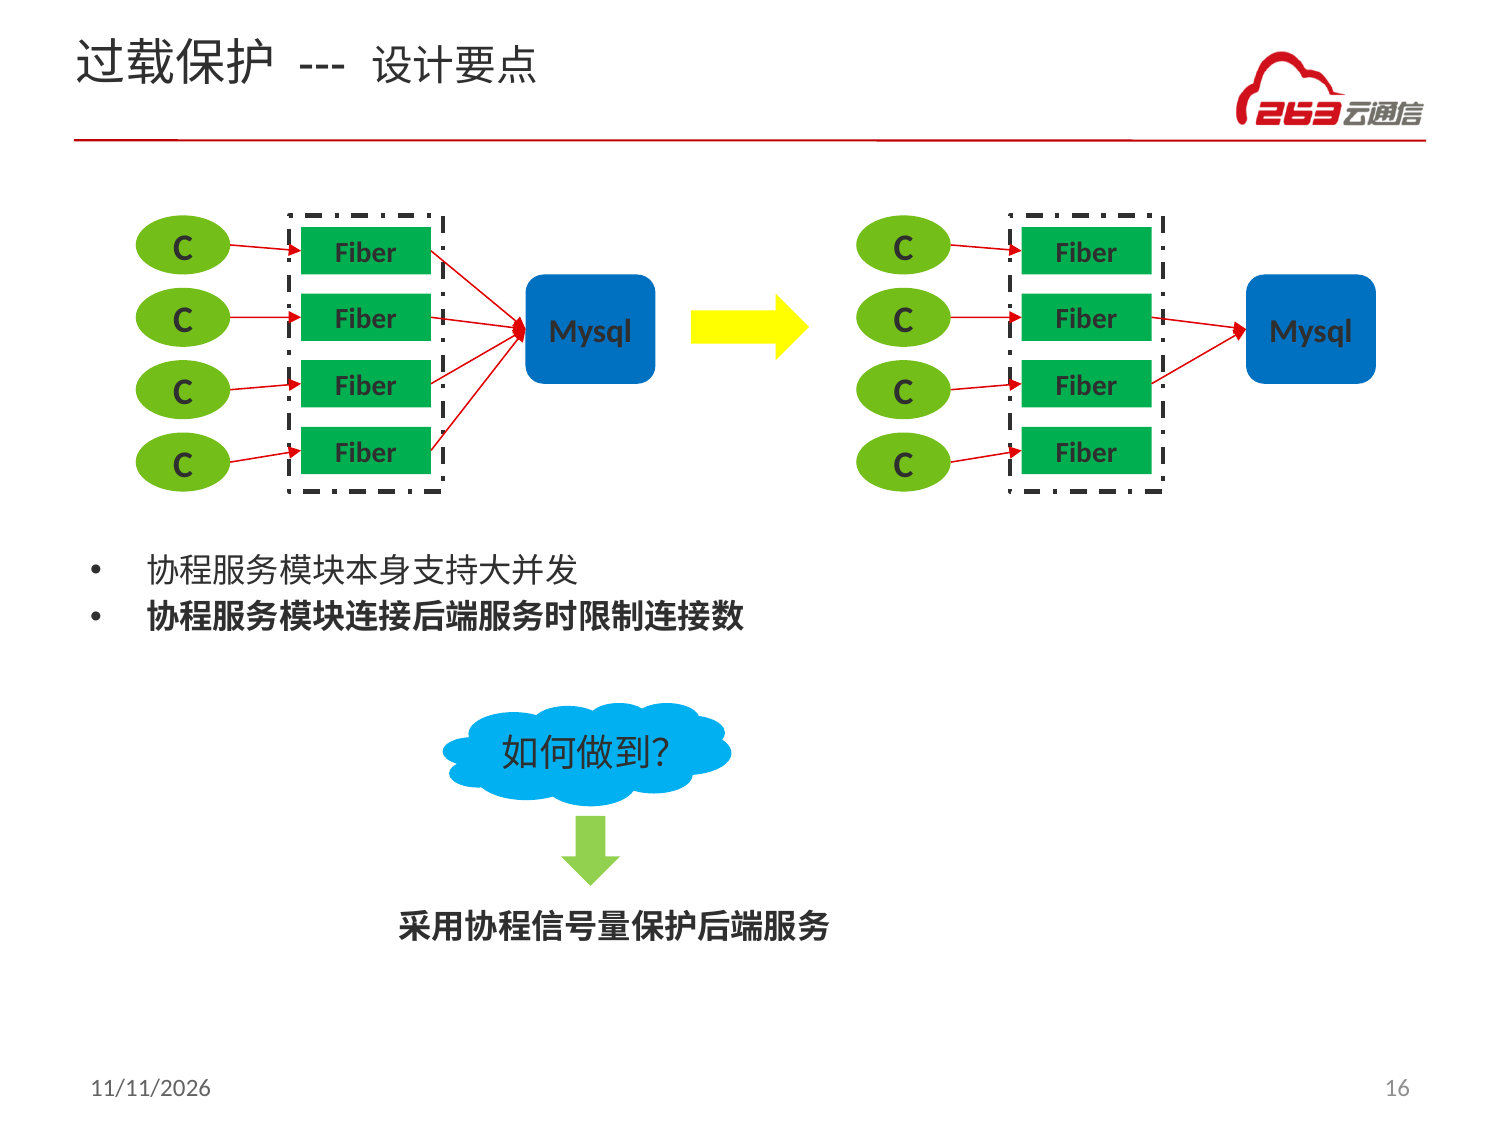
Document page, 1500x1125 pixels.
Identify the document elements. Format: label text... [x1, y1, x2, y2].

list 协程服务模块本身支持大并发 协程服务模块连接后端服务时限制连接数 [75, 541, 1425, 691]
text_box C [133, 285, 233, 349]
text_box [229, 244, 302, 252]
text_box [950, 383, 1022, 390]
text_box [1151, 317, 1247, 328]
text_box C [854, 430, 952, 494]
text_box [950, 244, 1022, 252]
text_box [430, 328, 526, 451]
text_box 如何做到？ [440, 700, 734, 809]
text_box C [854, 358, 952, 422]
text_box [430, 250, 526, 316]
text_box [430, 317, 526, 327]
text_box Mysql [1243, 272, 1379, 386]
title 过载保护 --- 设计要点 [75, 30, 1235, 136]
text_box C [133, 430, 231, 494]
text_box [1151, 328, 1247, 385]
text_box 采用协程信号量保护后端服务 [383, 897, 869, 953]
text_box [229, 450, 302, 463]
text_box C [854, 285, 953, 349]
text_box [287, 213, 445, 494]
text_box Mysql [530, 272, 658, 386]
text_box C [854, 213, 953, 277]
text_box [950, 450, 1022, 463]
text_box C [133, 358, 231, 422]
text_box C [133, 213, 233, 277]
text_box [229, 383, 302, 390]
text_box [559, 813, 622, 888]
text_box [1008, 213, 1165, 494]
picture [1230, 37, 1430, 141]
text_box [688, 291, 812, 363]
